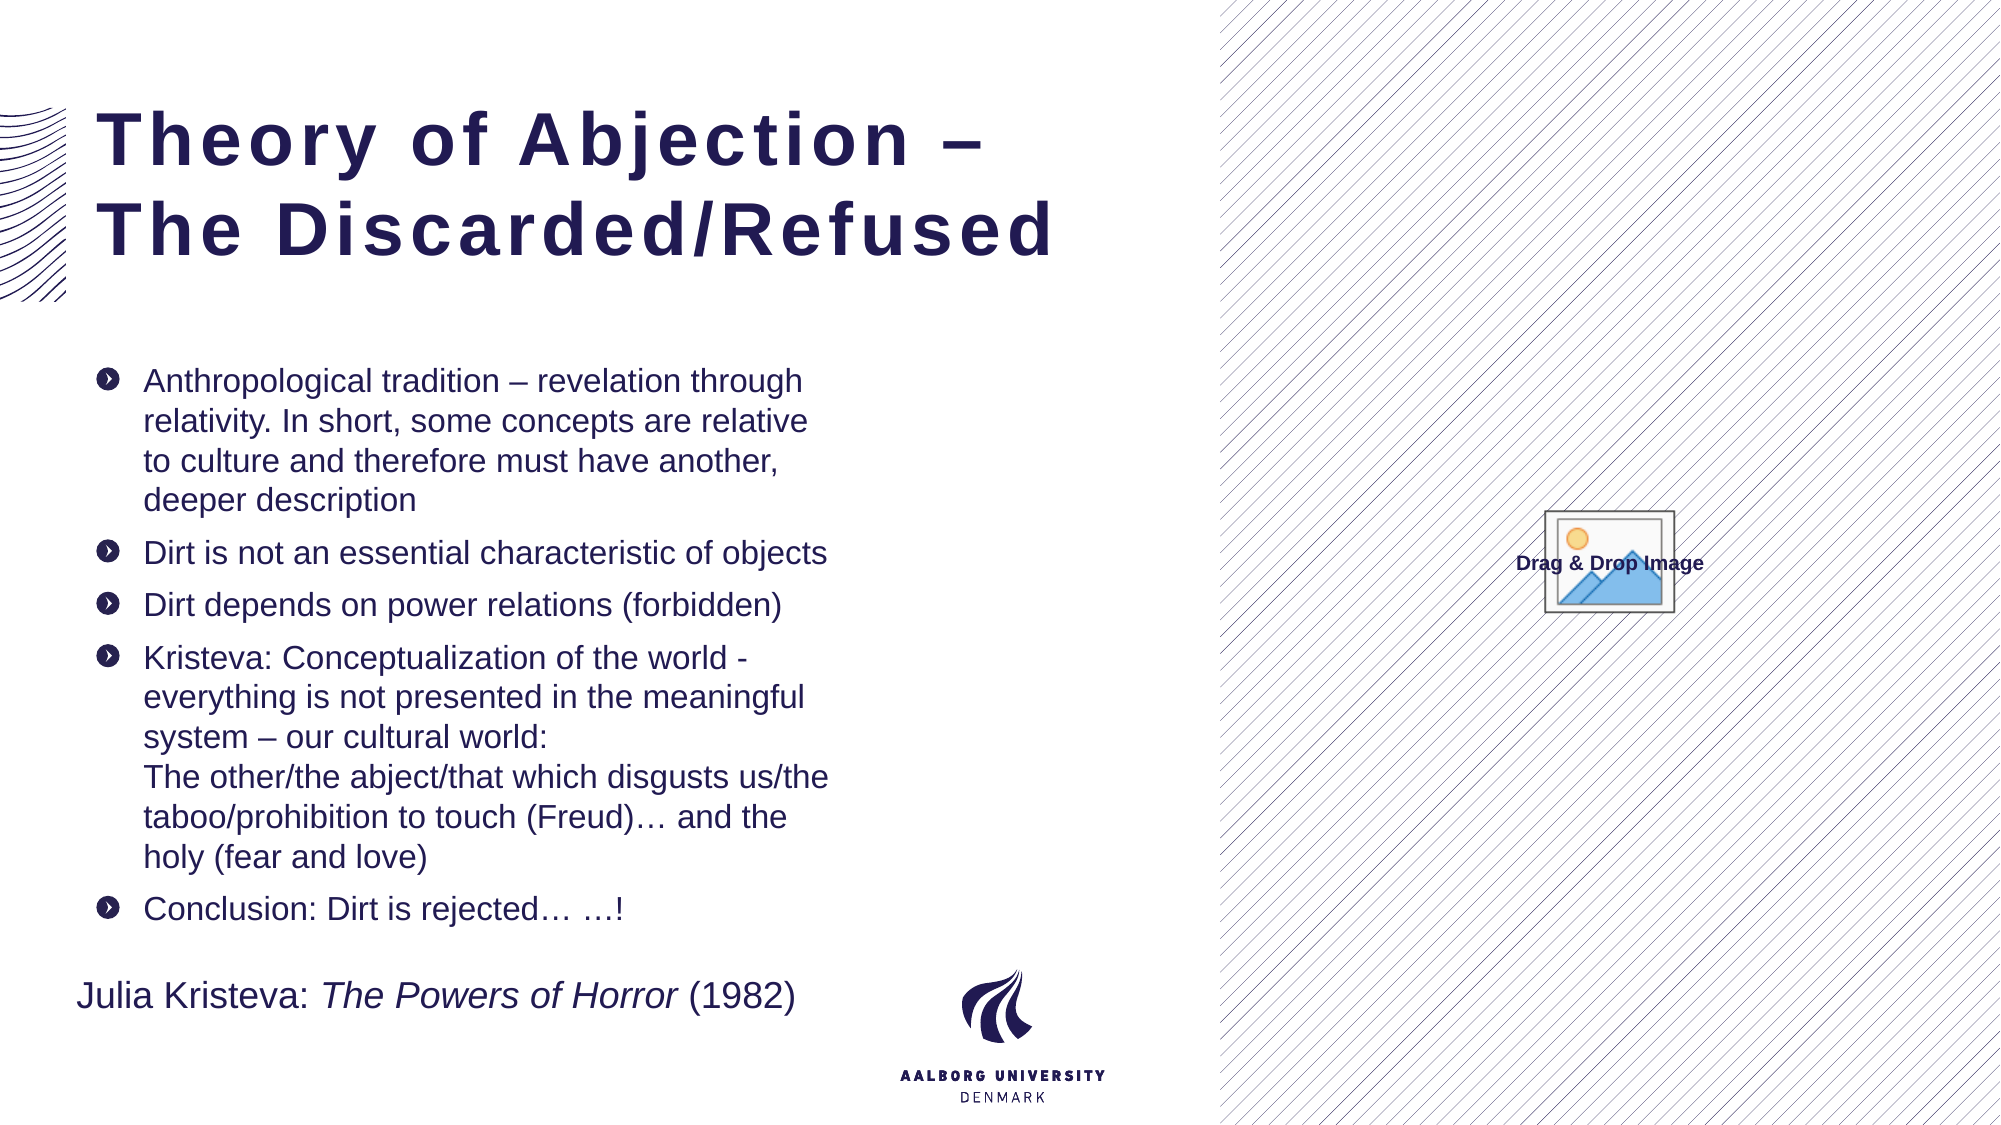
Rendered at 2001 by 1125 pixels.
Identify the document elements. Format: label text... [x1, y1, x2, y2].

text_box Julia Kristeva: The Powers of Horror (1982) [61, 963, 812, 1024]
list Anthropological tradition – revelation through relativity. In short, some concepts are relative to culture and therefore must have another, deeper description Dirt is not an essential characteristic of objects Dirt depends on power relations (forbidden) Kristeva: Conceptualization of the world - everything is not presented in the meaningful system – our cultural world: The other/the abject/that which disgusts us/the taboo/prohibition to touch (Freud)… and the holy (fear and love) Conclusion: Dirt is rejected… …! [96, 351, 833, 968]
title Theory of Abjection – The Discarded/Refused [96, 58, 1084, 325]
picture [1220, 0, 2000, 1125]
